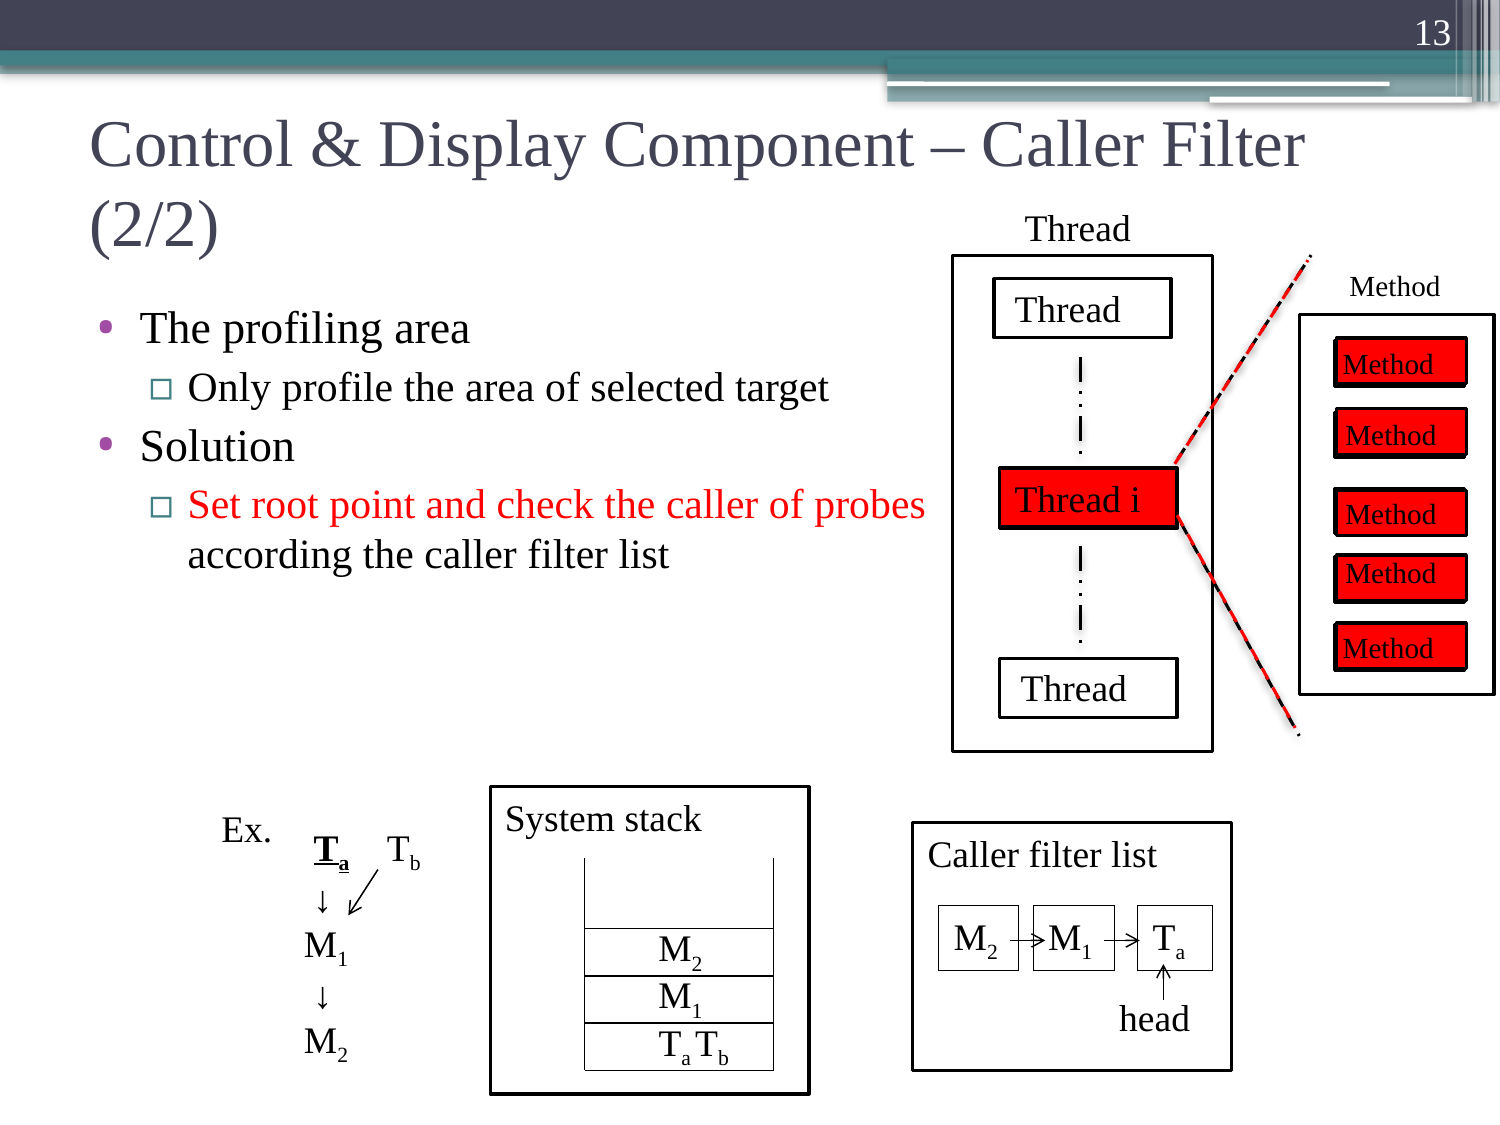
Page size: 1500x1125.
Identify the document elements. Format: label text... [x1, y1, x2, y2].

list The profiling area Only profile the area of selected target Solution Set root point and check the caller of probes according the caller filter list [64, 290, 969, 1047]
text_box Thread [1009, 196, 1160, 256]
text_box Thread [1005, 656, 1169, 717]
text_box [489, 785, 811, 1096]
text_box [1104, 963, 1235, 1047]
text_box Ta Tb ↓ M1 ↓ M2 [289, 816, 455, 1075]
text_box [911, 821, 1233, 1072]
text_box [1176, 514, 1296, 729]
text_box Tb [680, 1034, 750, 1068]
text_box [1174, 259, 1309, 465]
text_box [348, 869, 379, 916]
slide_number 13 [1341, 0, 1466, 61]
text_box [1327, 337, 1485, 673]
text_box [992, 277, 1167, 339]
text_box [951, 254, 1214, 753]
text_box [1177, 254, 1312, 261]
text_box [999, 467, 1195, 529]
text_box Thread [999, 277, 1166, 338]
title Control & Display Component – Caller Filter (2/2) [75, 92, 1425, 268]
text_box Tb [680, 1011, 750, 1021]
text_box System stack [490, 786, 750, 847]
text_box [998, 657, 1169, 719]
text_box Ex. [206, 797, 302, 857]
text_box [1298, 313, 1496, 696]
text_box Method [1334, 260, 1471, 310]
text_box Caller filter list [912, 822, 1173, 882]
